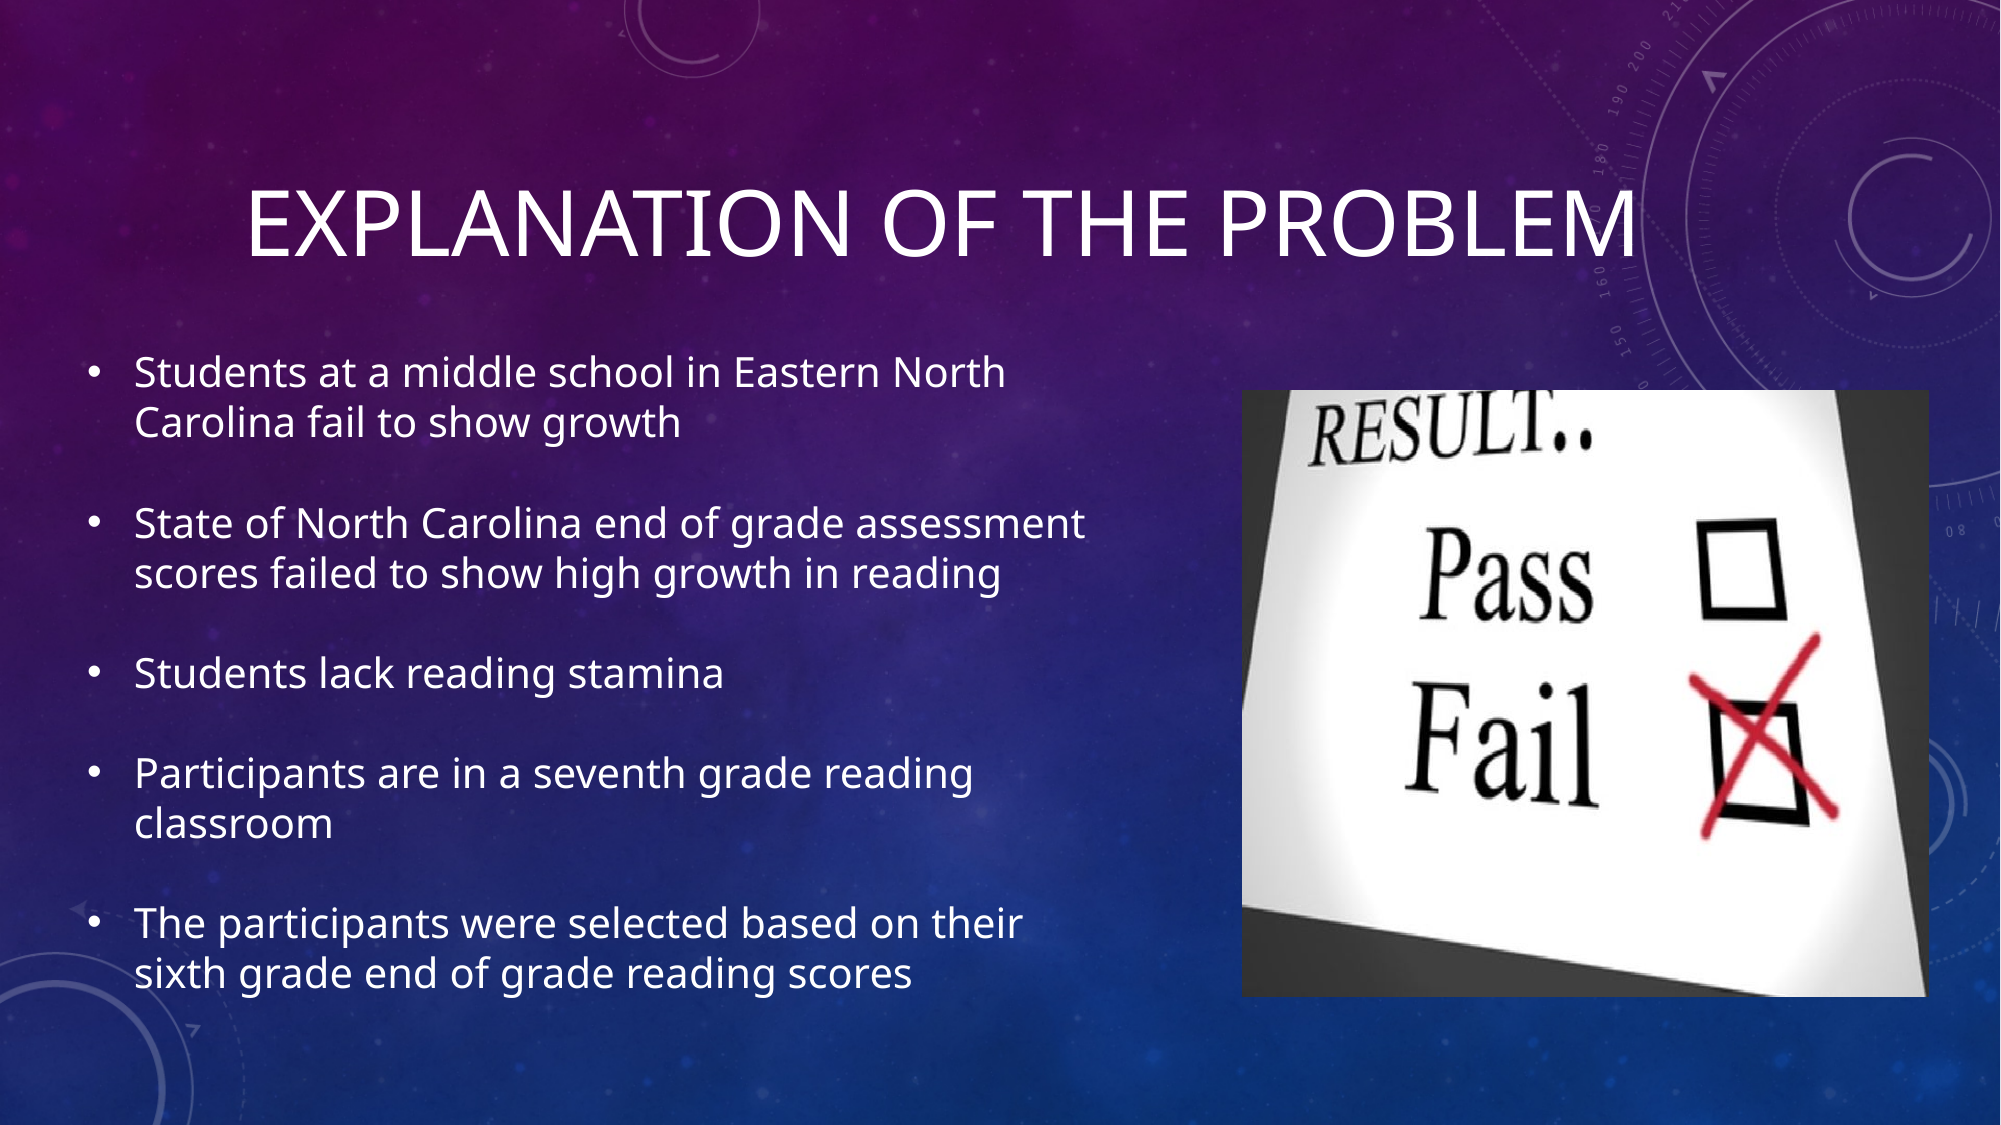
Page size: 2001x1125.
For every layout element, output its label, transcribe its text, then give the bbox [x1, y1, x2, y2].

title Explanation of the problem [112, 99, 1775, 339]
picture [0, 0, 2001, 1125]
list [1242, 390, 1929, 997]
text_box Students at a middle school in Eastern North Carolina fail to show growth State of North Carolina end of grade assessment scores failed to show high growth in reading Students lack reading stamina Participants are in a seventh grade reading classroom The participants were selected based on their sixth grade end of grade reading scores [72, 338, 1120, 1125]
